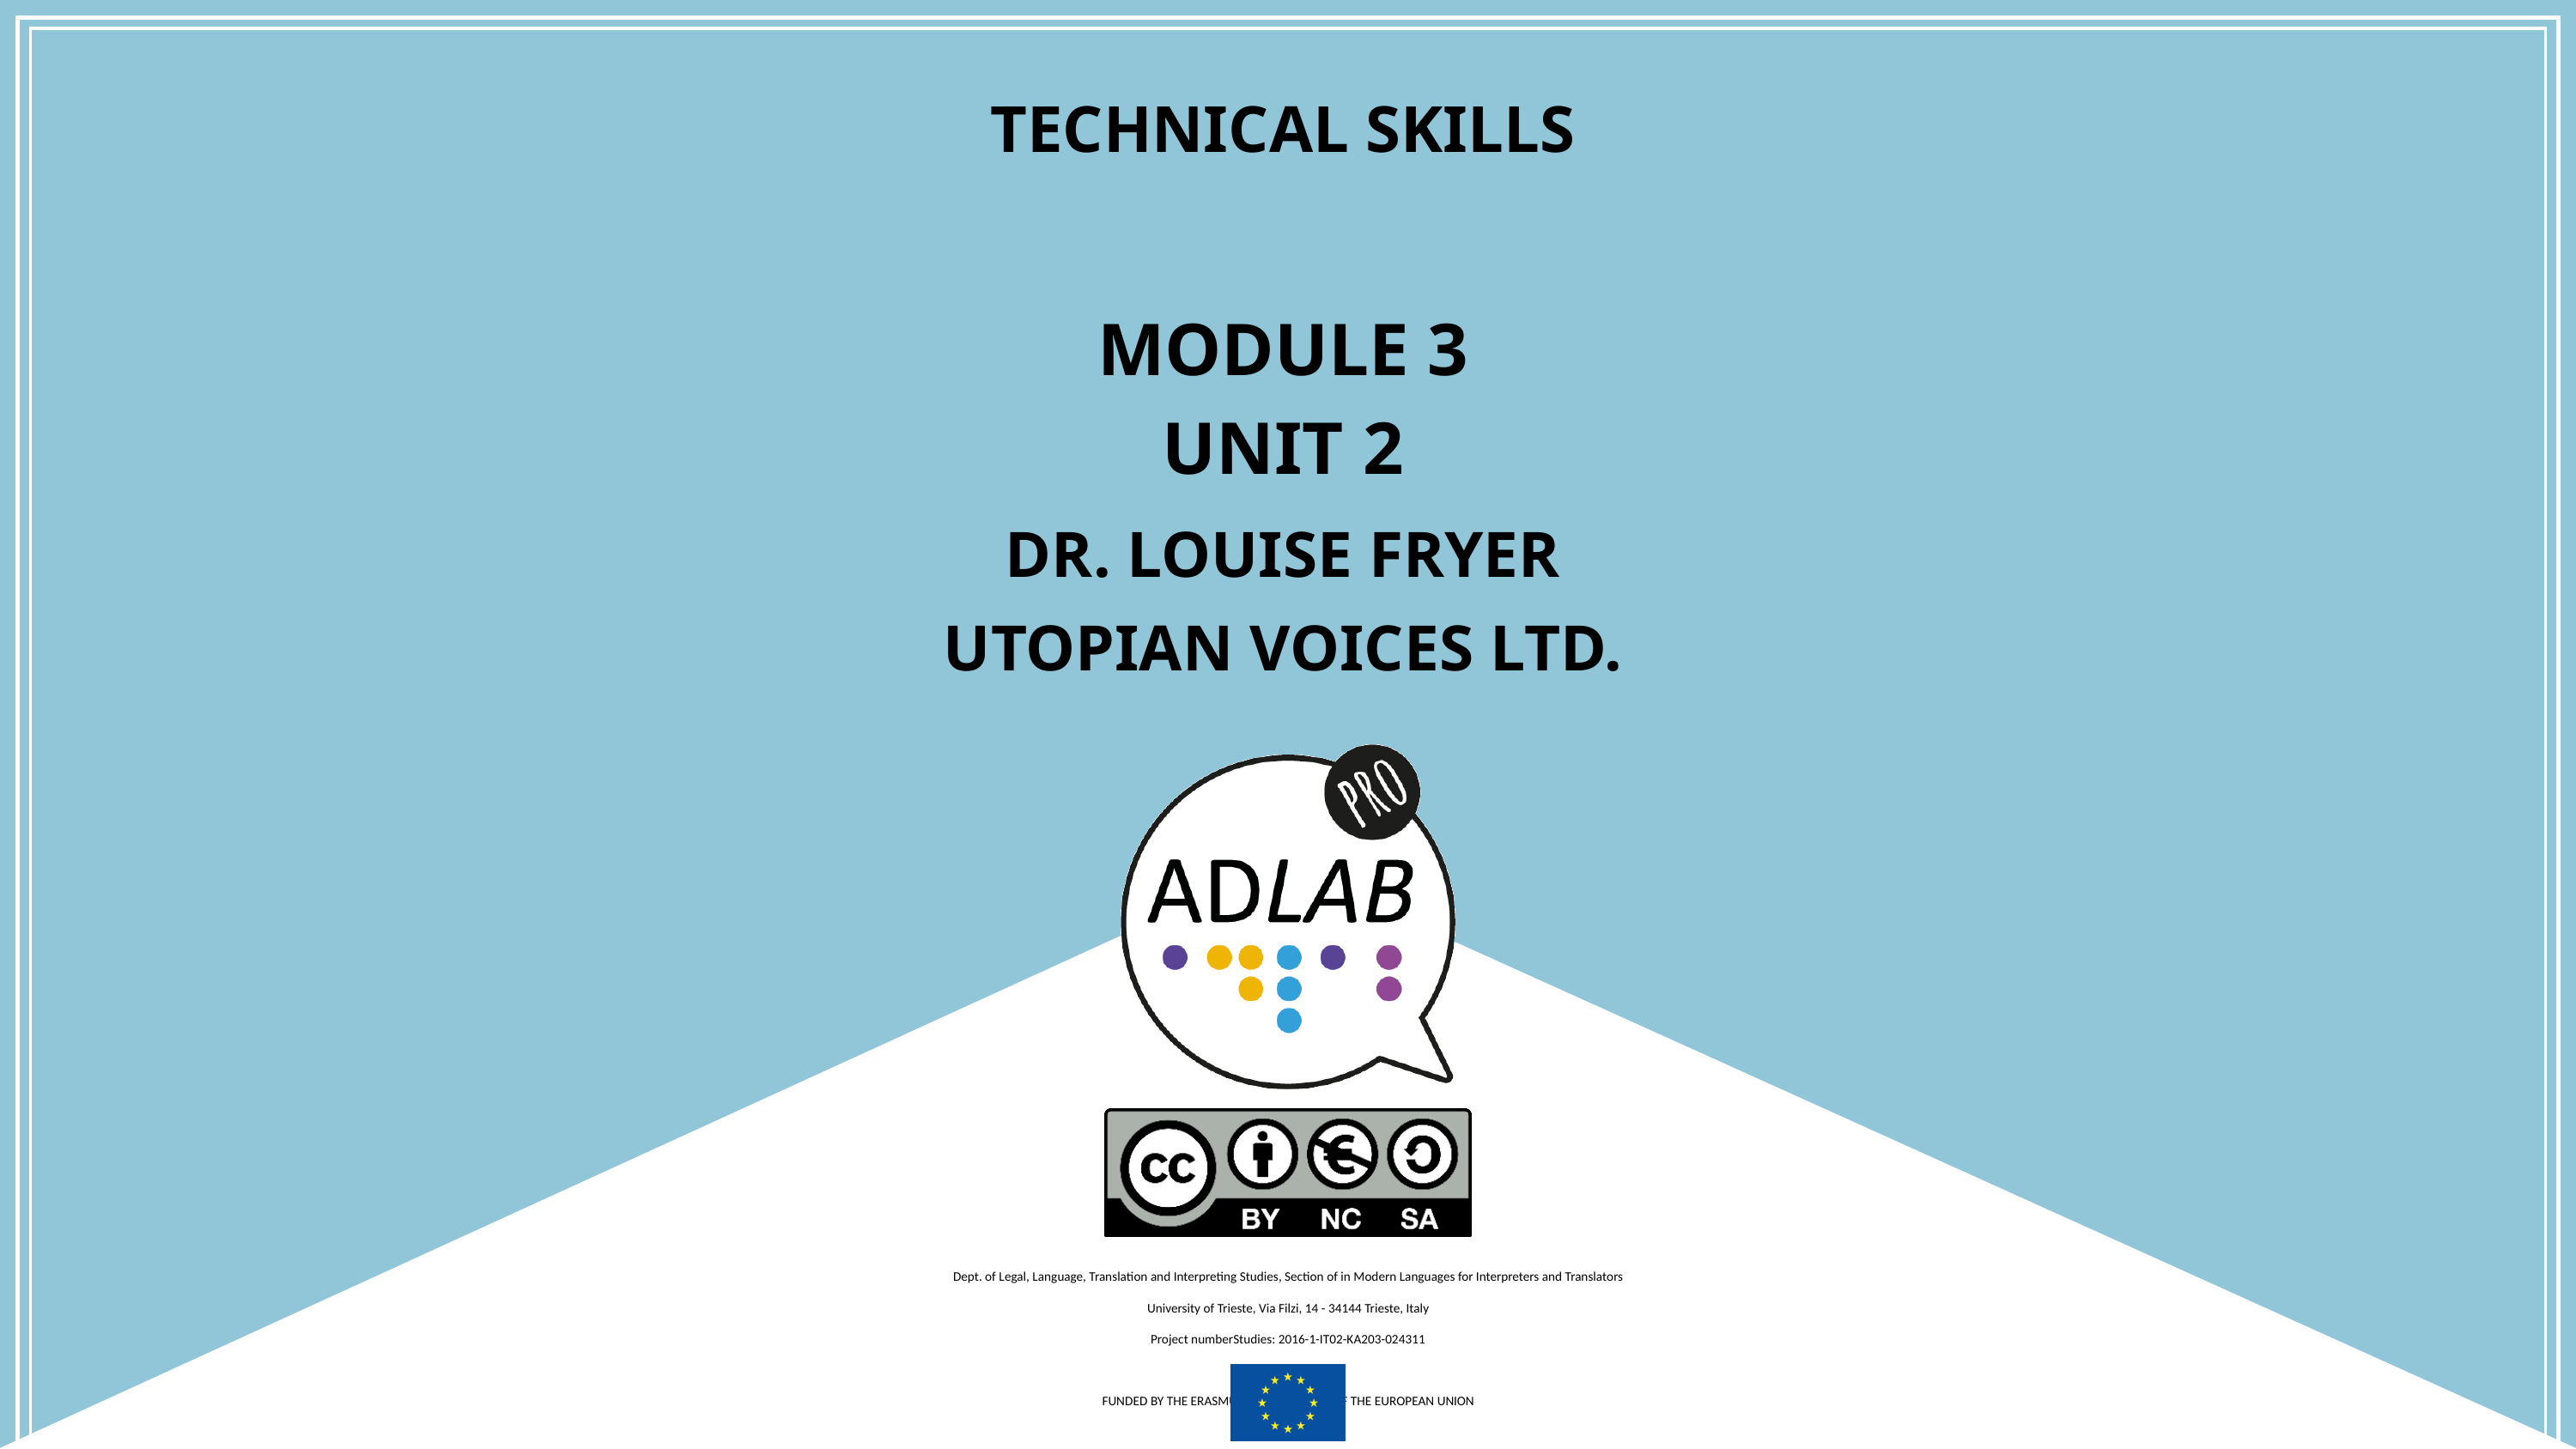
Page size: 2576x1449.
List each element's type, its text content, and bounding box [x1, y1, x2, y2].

list Dr. Louise Fryer [492, 517, 2074, 596]
picture [1104, 1108, 1472, 1237]
picture [1230, 1364, 1346, 1441]
picture [1111, 736, 1465, 1089]
title Technical skills [144, 91, 2422, 252]
text_box Utopian Voices Ltd. [492, 610, 2074, 688]
list Module 3 Unit 2 [492, 306, 2074, 504]
